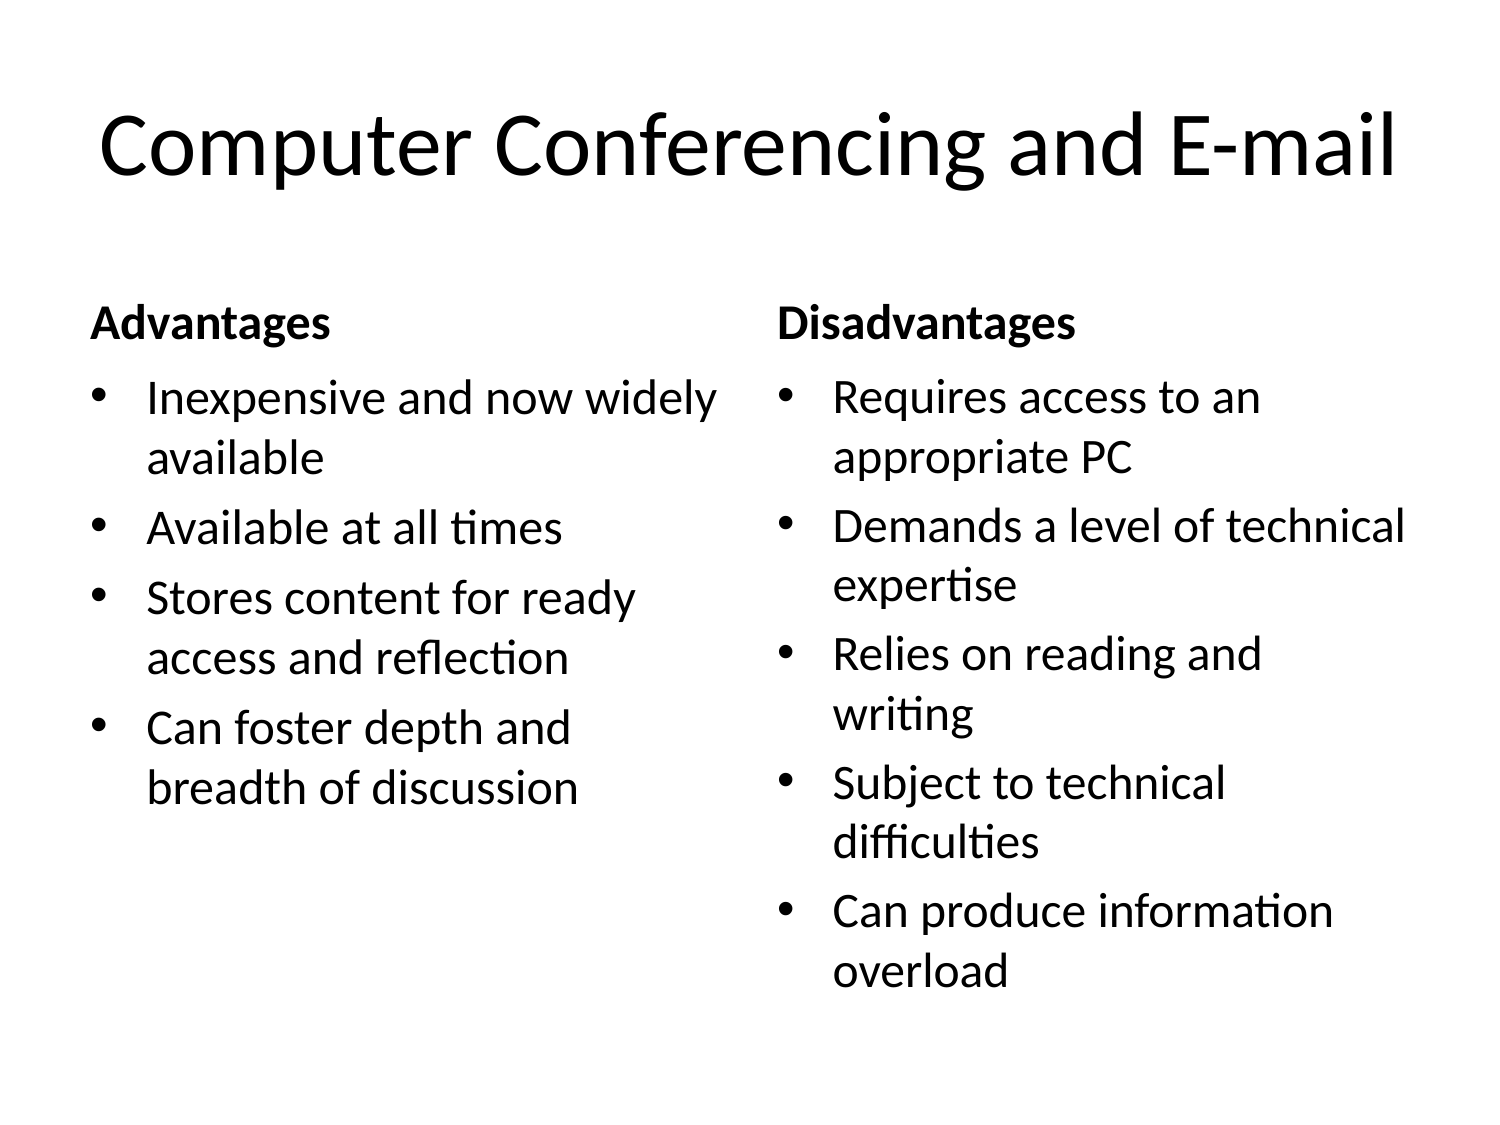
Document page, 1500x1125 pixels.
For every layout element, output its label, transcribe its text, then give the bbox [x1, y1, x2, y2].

list Inexpensive and now widely available Available at all times Stores content for ready access and reflection Can foster depth and breadth of discussion [75, 356, 738, 1005]
list Advantages [75, 251, 738, 356]
title Computer Conferencing and E-mail [75, 45, 1425, 233]
list Disadvantages [761, 251, 1425, 356]
list Requires access to an appropriate PC Demands a level of technical expertise Relies on reading and writing Subject to technical difficulties Can produce information overload [761, 356, 1425, 1005]
